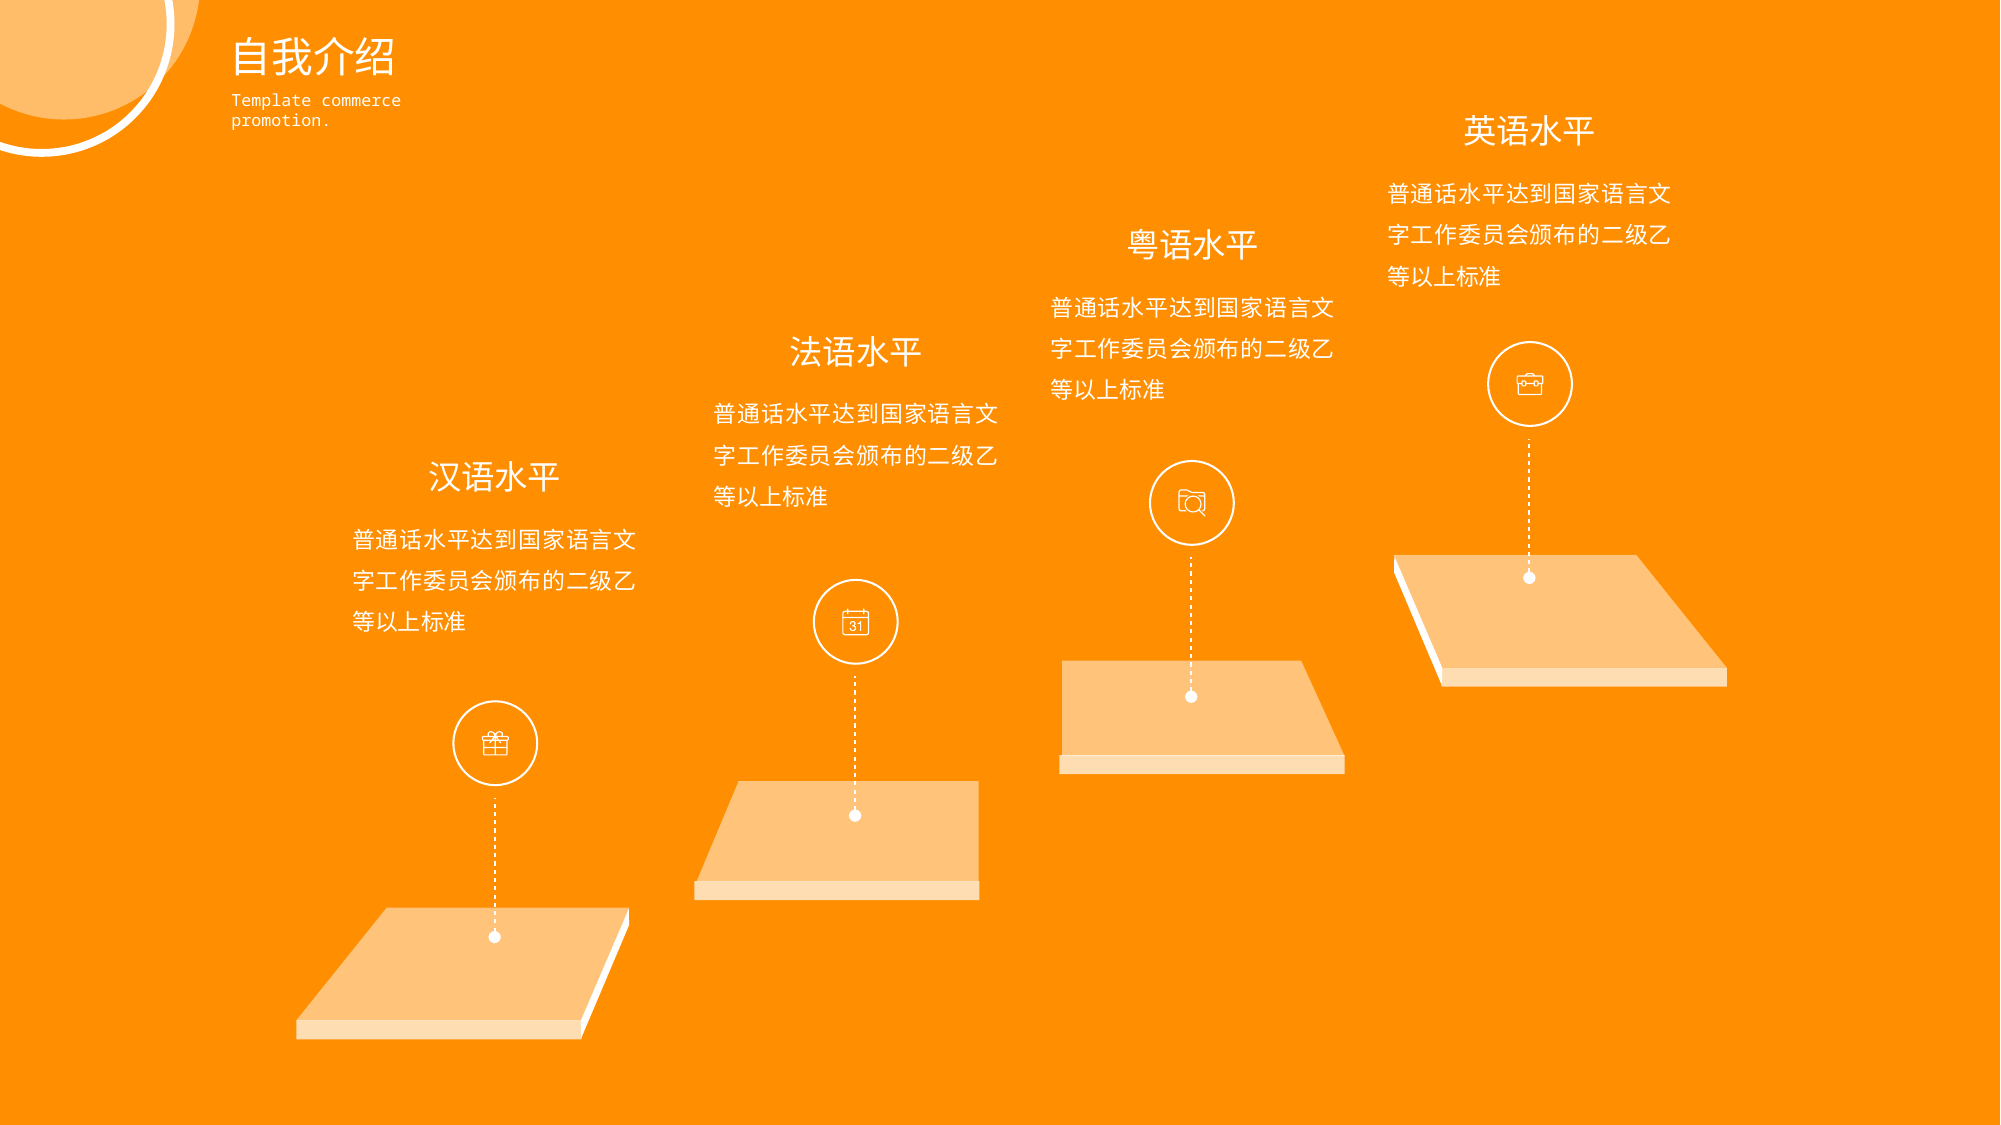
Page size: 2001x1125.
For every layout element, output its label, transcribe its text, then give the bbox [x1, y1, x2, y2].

text_box [813, 579, 898, 664]
text_box [697, 781, 979, 880]
text_box [1058, 754, 1346, 775]
text_box [481, 731, 509, 756]
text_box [0, 0, 503, 153]
text_box 普通话水平达到国家语言文字工作委员会颁布的二级乙等以上标准 [1372, 158, 1687, 297]
text_box [1185, 688, 1198, 703]
text_box [1516, 373, 1544, 396]
text_box [842, 608, 870, 636]
text_box [295, 1019, 583, 1040]
text_box [1178, 489, 1206, 517]
text_box 普通话水平达到国家语言文字工作委员会颁布的二级乙等以上标准 [337, 504, 652, 643]
text_box [453, 701, 538, 786]
text_box [1149, 460, 1234, 545]
text_box [1488, 342, 1572, 426]
text_box [1062, 660, 1344, 754]
text_box 普通话水平达到国家语言文字工作委员会颁布的二级乙等以上标准 [698, 378, 1014, 518]
text_box [1441, 667, 1728, 688]
text_box 汉语水平 [337, 448, 652, 504]
text_box [693, 880, 981, 901]
text_box [848, 807, 862, 822]
text_box 英语水平 [1372, 103, 1687, 158]
text_box 粤语水平 [1035, 216, 1351, 272]
text_box [579, 908, 631, 1039]
text_box [297, 907, 630, 1019]
text_box [1393, 554, 1727, 667]
text_box [1393, 555, 1444, 687]
text_box 普通话水平达到国家语言文字工作委员会颁布的二级乙等以上标准 [1035, 272, 1351, 411]
text_box 法语水平 [698, 323, 1014, 378]
